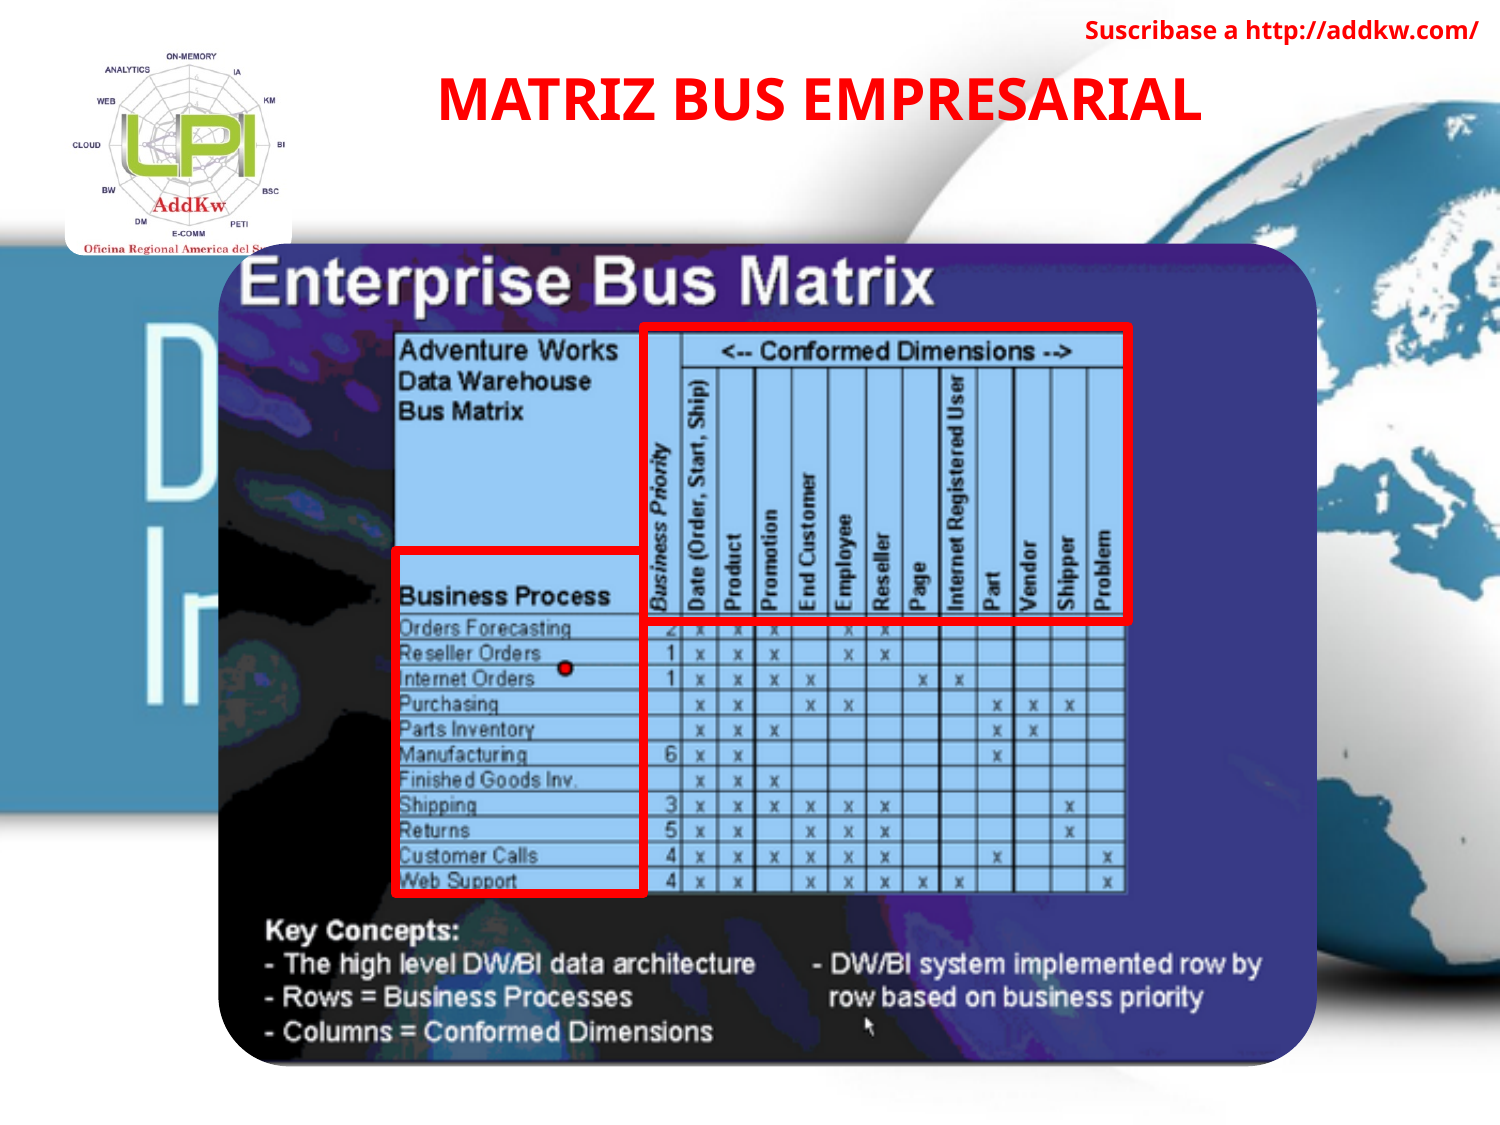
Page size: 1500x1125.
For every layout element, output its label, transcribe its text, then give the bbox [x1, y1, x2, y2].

text_box Suscribase a http://addkw.com/ [1070, 7, 1495, 52]
picture [0, 0, 1500, 1125]
text_box Matriz bus empresarial [276, 54, 1364, 173]
